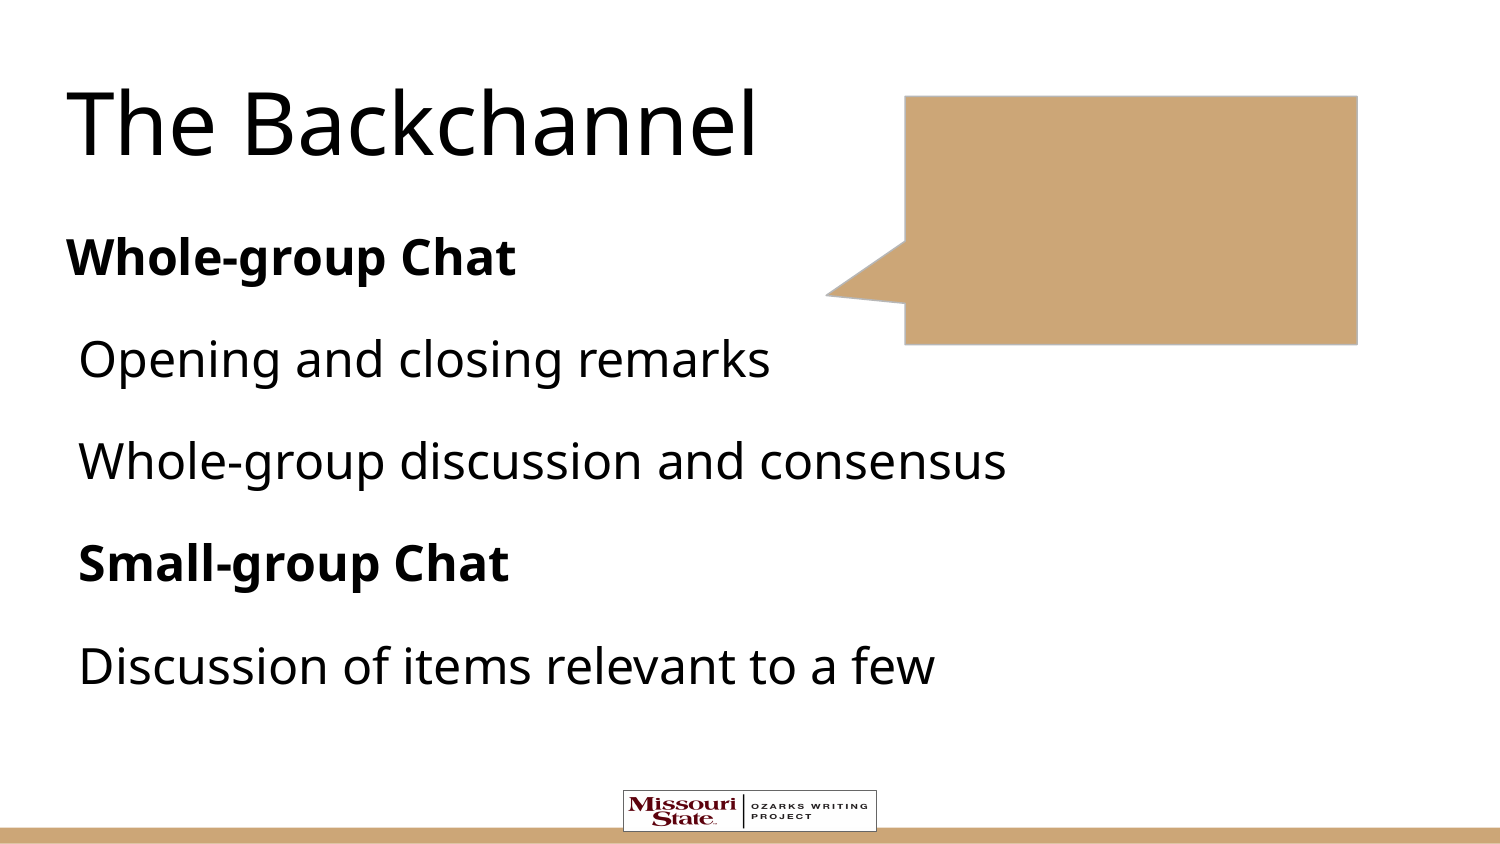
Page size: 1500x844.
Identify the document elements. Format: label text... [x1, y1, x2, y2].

list Whole-group Chat Opening and closing remarks Whole-group discussion and consensus Small-group Chat Discussion of items relevant to a few [51, 200, 1449, 752]
picture [624, 791, 876, 831]
title The Backchannel [51, 51, 1449, 189]
text_box [826, 96, 1358, 345]
